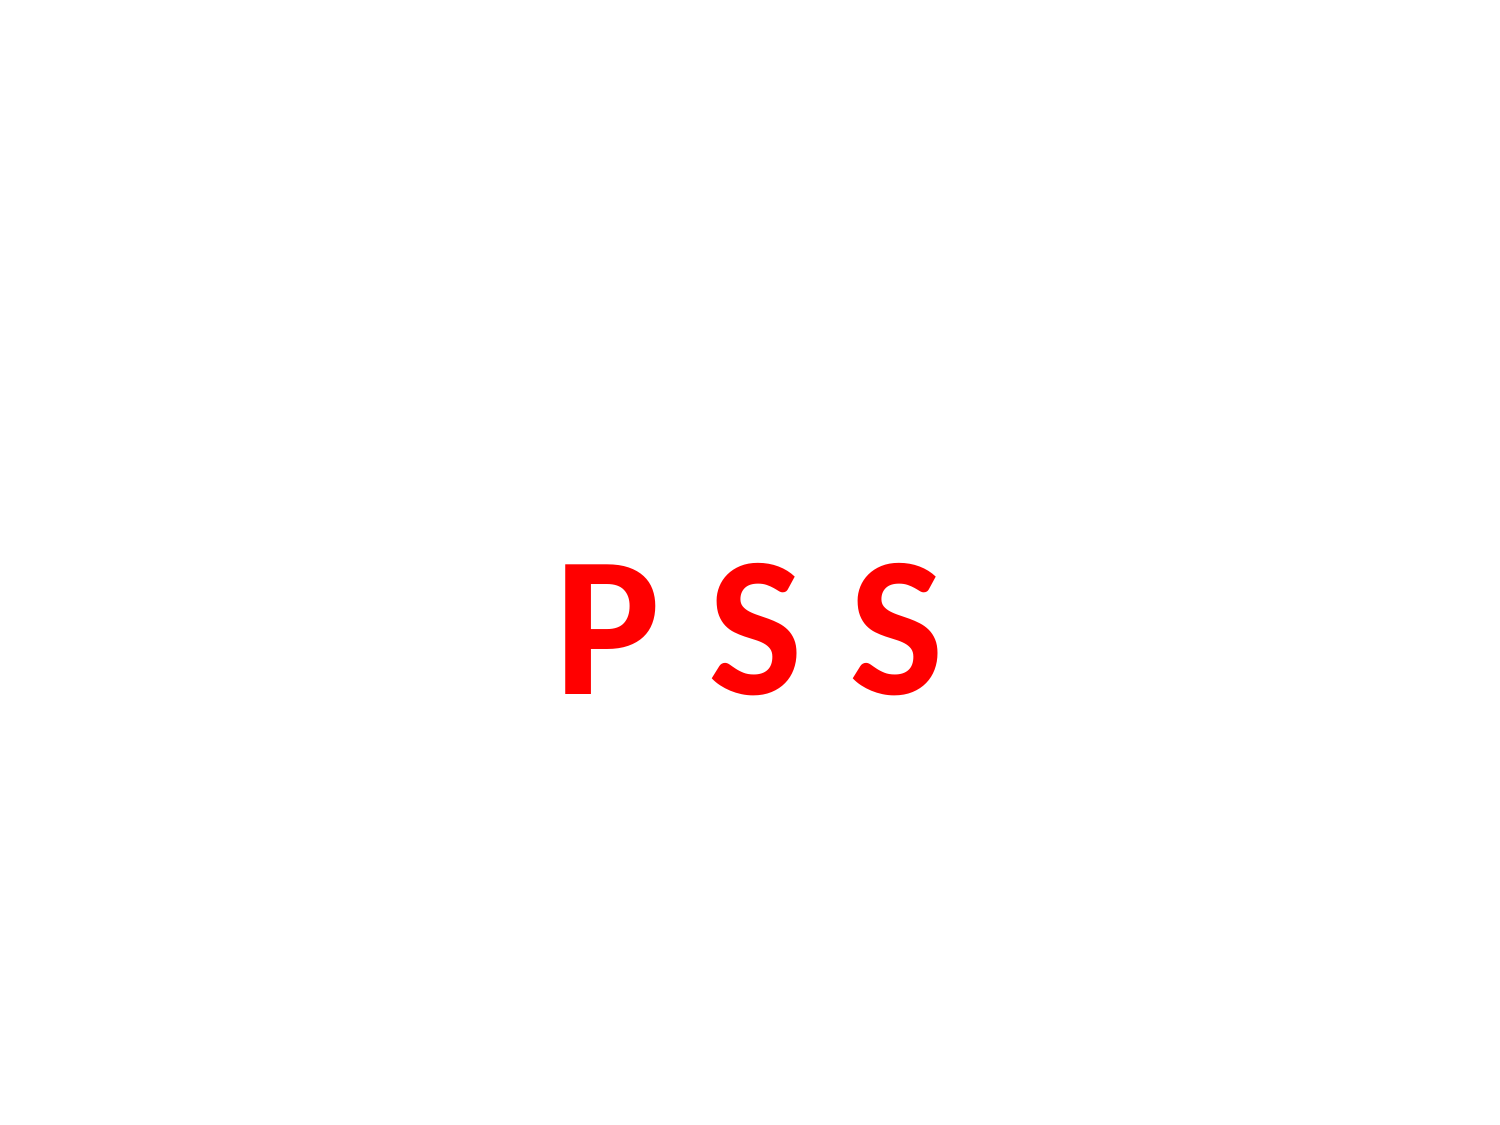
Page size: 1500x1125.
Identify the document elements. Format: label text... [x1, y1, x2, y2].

text_box P S S [539, 486, 961, 742]
